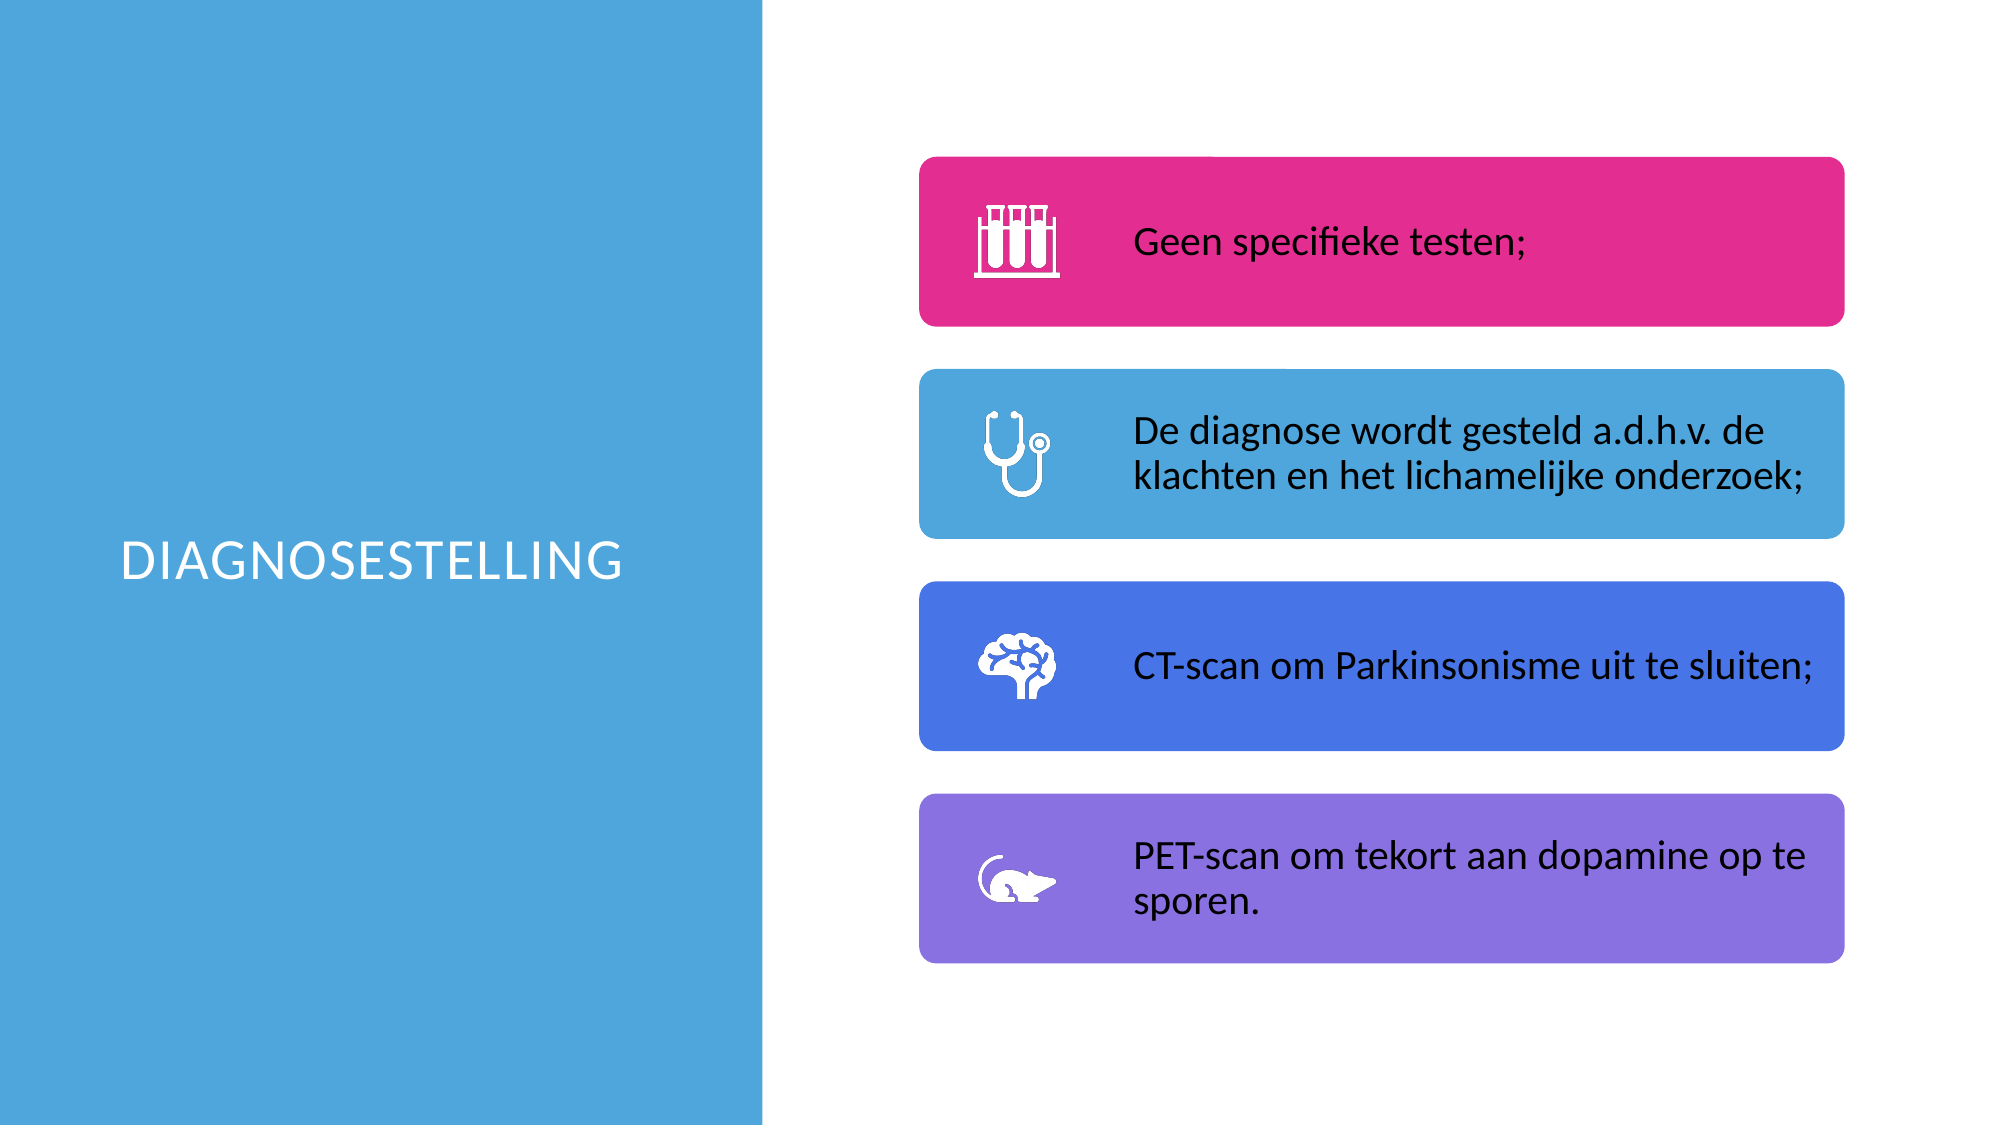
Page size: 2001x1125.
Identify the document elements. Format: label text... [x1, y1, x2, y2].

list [918, 156, 1845, 964]
title Diagnosestelling [105, 105, 666, 1020]
text_box [0, 0, 764, 1125]
